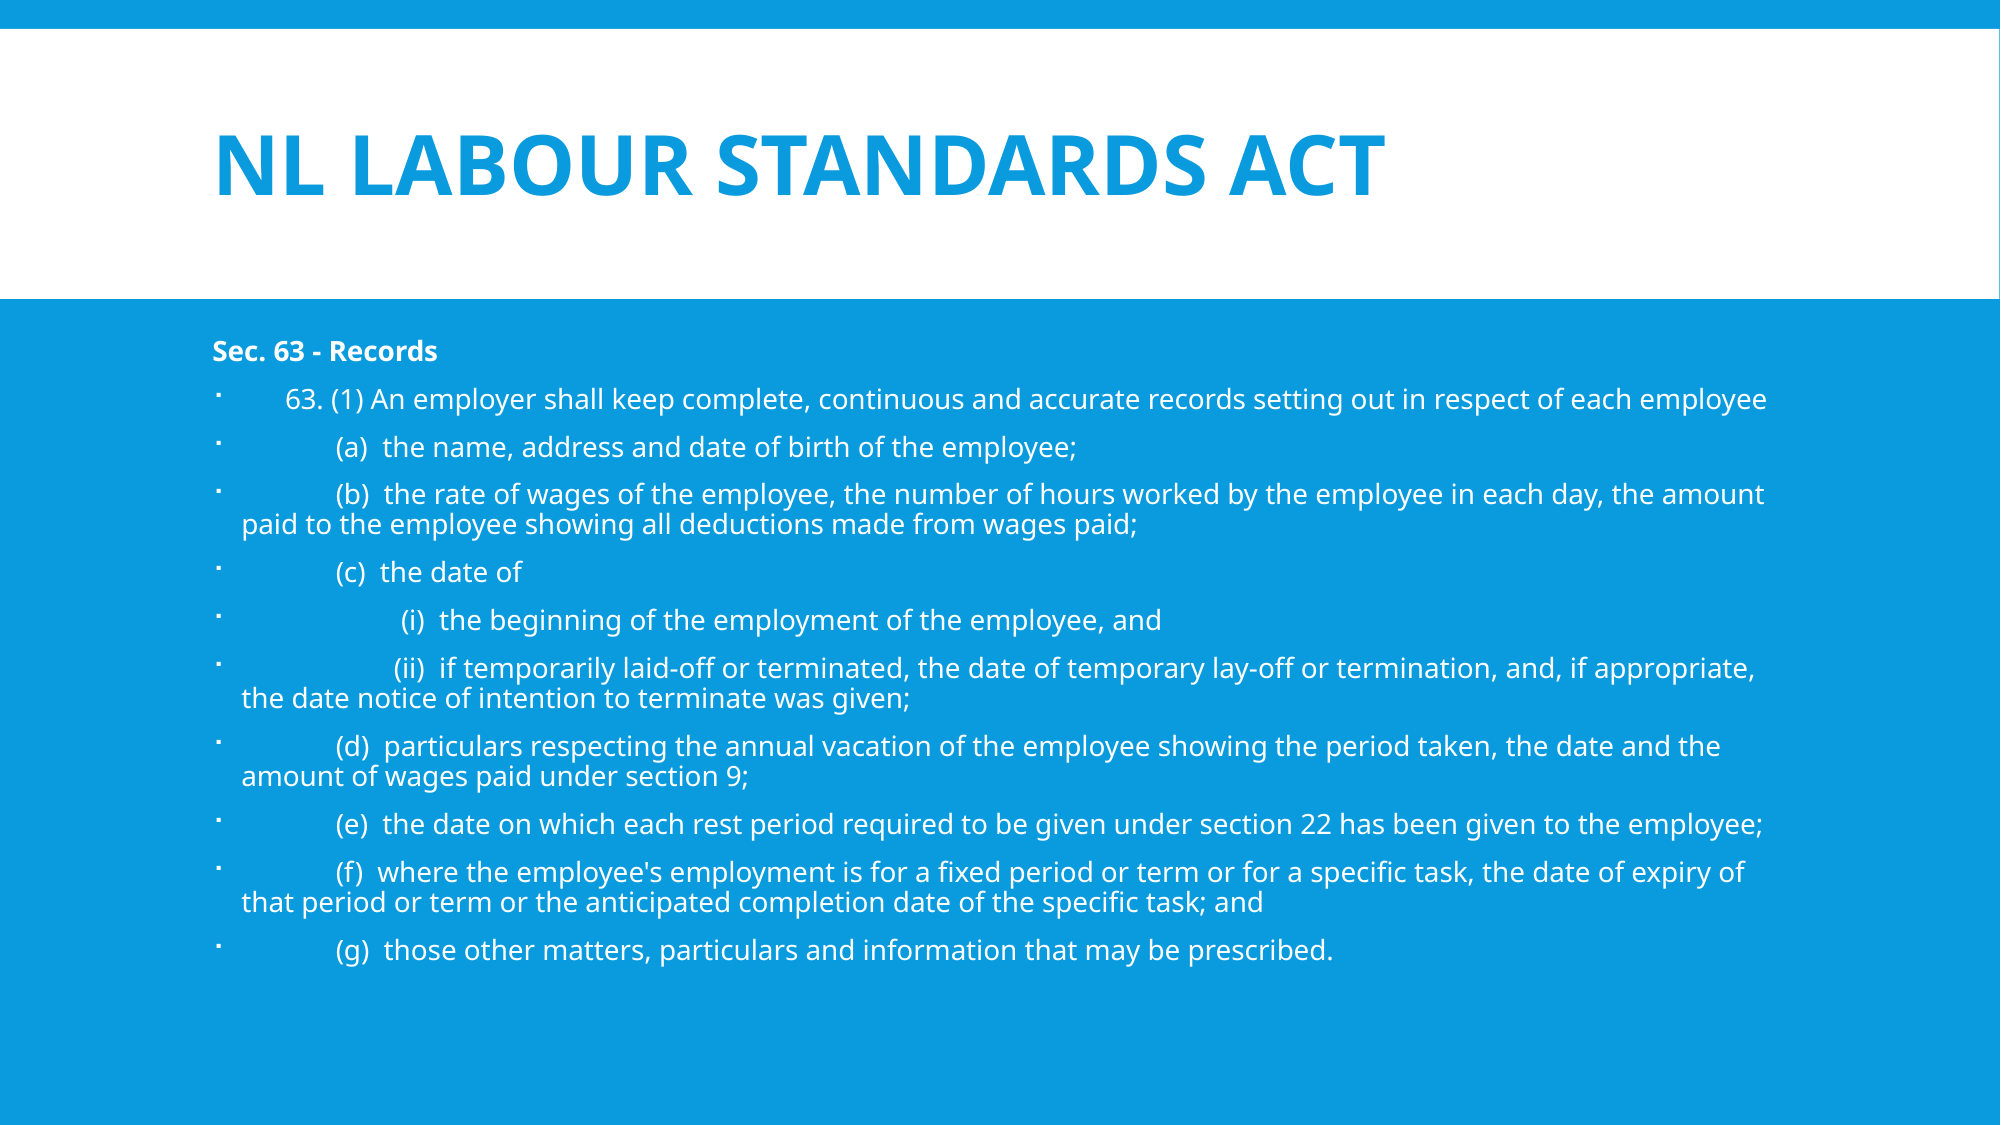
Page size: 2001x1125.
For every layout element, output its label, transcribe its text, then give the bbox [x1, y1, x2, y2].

title NL Labour Standards Act [197, 46, 1803, 295]
list Sec. 63 - Records 63. (1) An employer shall keep complete, continuous and accurate records setting out in respect of each employee (a) the name, address and date of birth of the employee; (b) the rate of wages of the employee, the number of hours worked by the employee in each day, the amount paid to the employee showing all deductions made from wages paid; (c) the date of (i) the beginning of the employment of the employee, and (ii) if temporarily laid-off or terminated, the date of temporary lay-off or termination, and, if appropriate, the date notice of intention to terminate was given; (d) particulars respecting the annual vacation of the employee showing the period taken, the date and the amount of wages paid under section 9; (e) the date on which each rest period required to be given under section 22 has been given to the employee; (f) where the employee's employment is for a fixed period or term or for a specific task, the date of expiry of that period or term or the anticipated completion date of the specific task; and (g) those other matters, particulars and information that may be prescribed. [197, 329, 1803, 1020]
